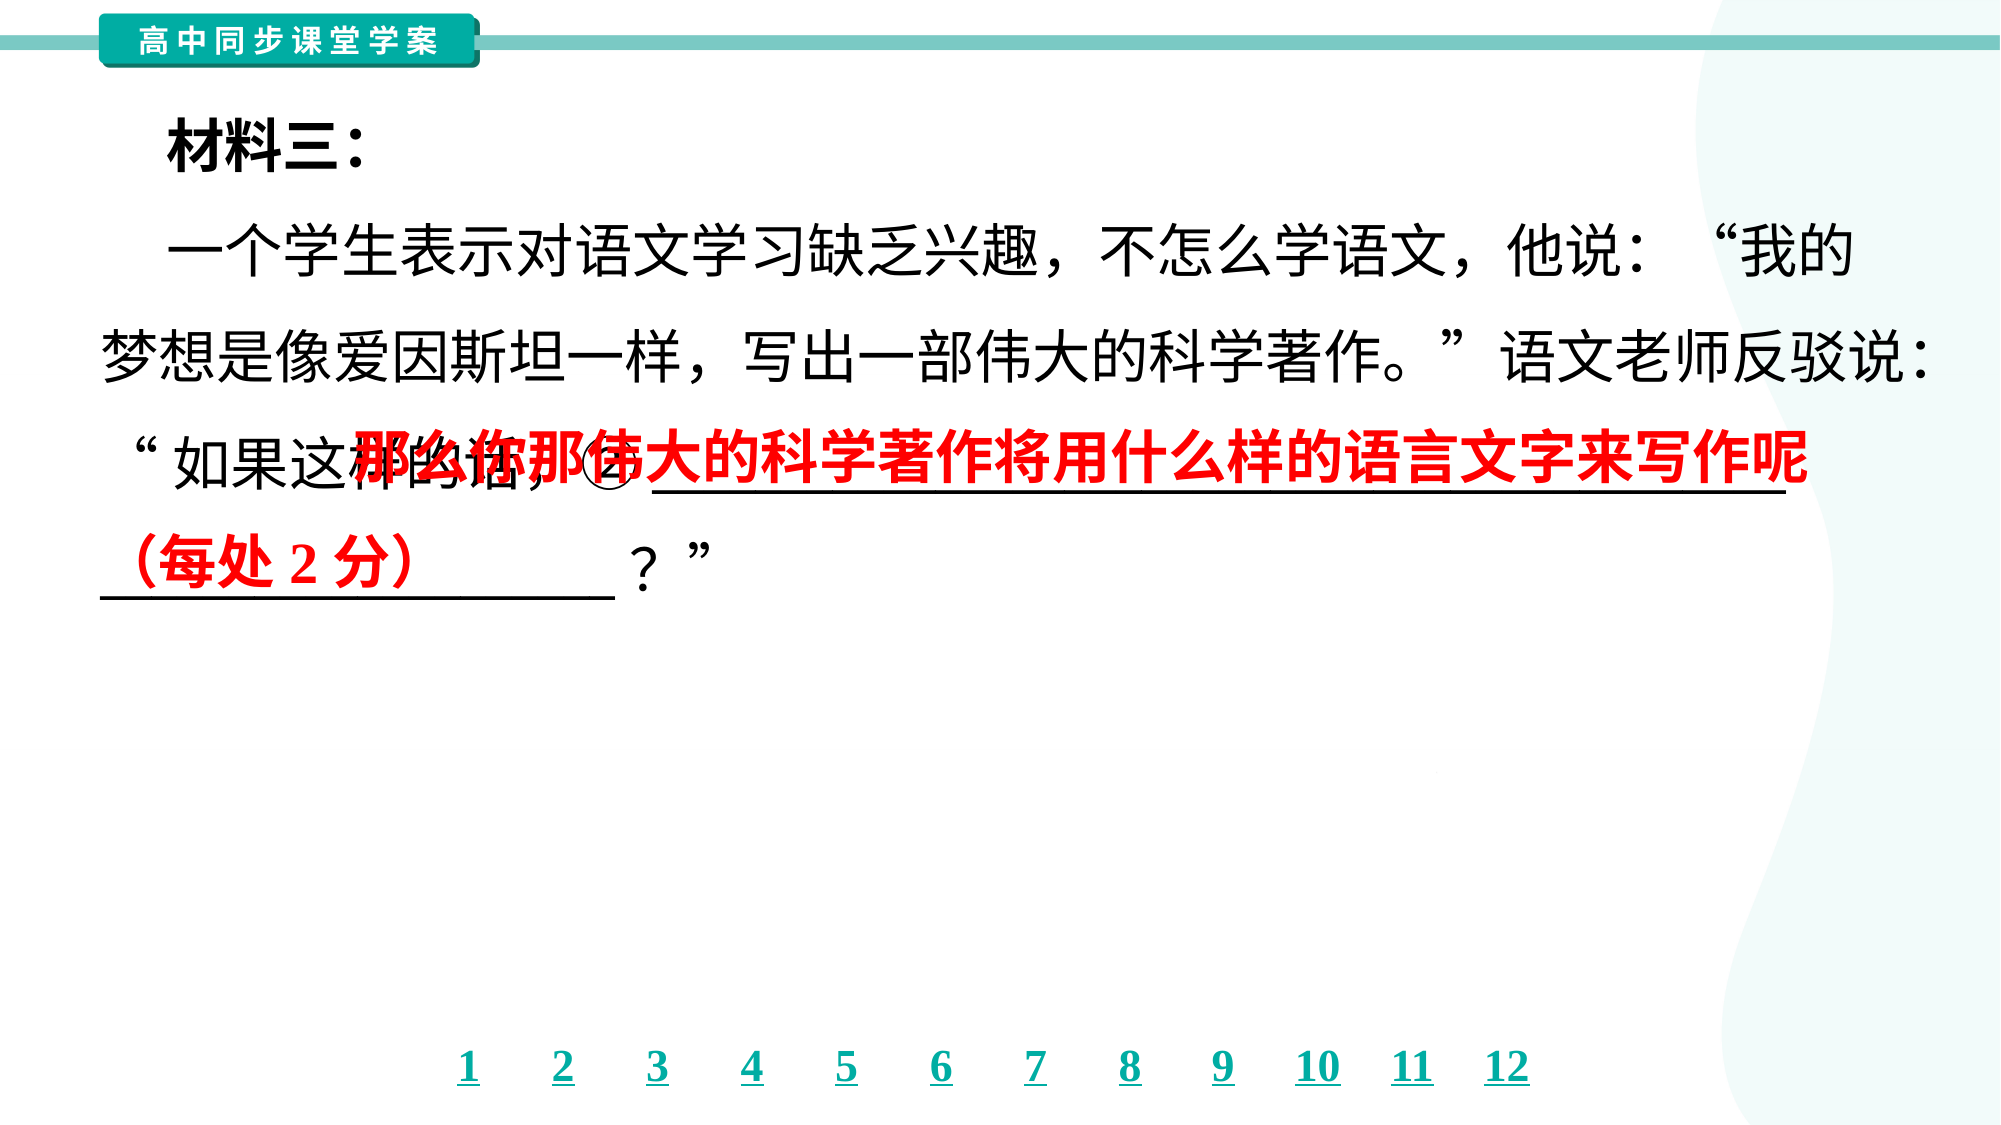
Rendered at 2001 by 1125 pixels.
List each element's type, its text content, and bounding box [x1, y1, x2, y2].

text_box 那么你那伟大的科学著作将用什么样的语言文字来写作呢（每处2分） [100, 385, 1899, 596]
text_box 材料三： [100, 76, 1899, 178]
picture [0, 0, 2000, 1125]
text_box 一个学生表示对语文学习缺乏兴趣，不怎么学语文，他说：“我的 梦想是像爱因斯坦一样，写出一部伟大的科学著作。”语文老师反驳说： “如果这样的话，②____________________________________________ ____________________？” [100, 596, 1899, 604]
text_box 一个学生表示对语文学习缺乏兴趣，不怎么学语文，他说：“我的 梦想是像爱因斯坦一样，写出一部伟大的科学著作。”语文老师反驳说： “如果这样的话，②____________________________________________ ____________________？” [100, 178, 1899, 385]
